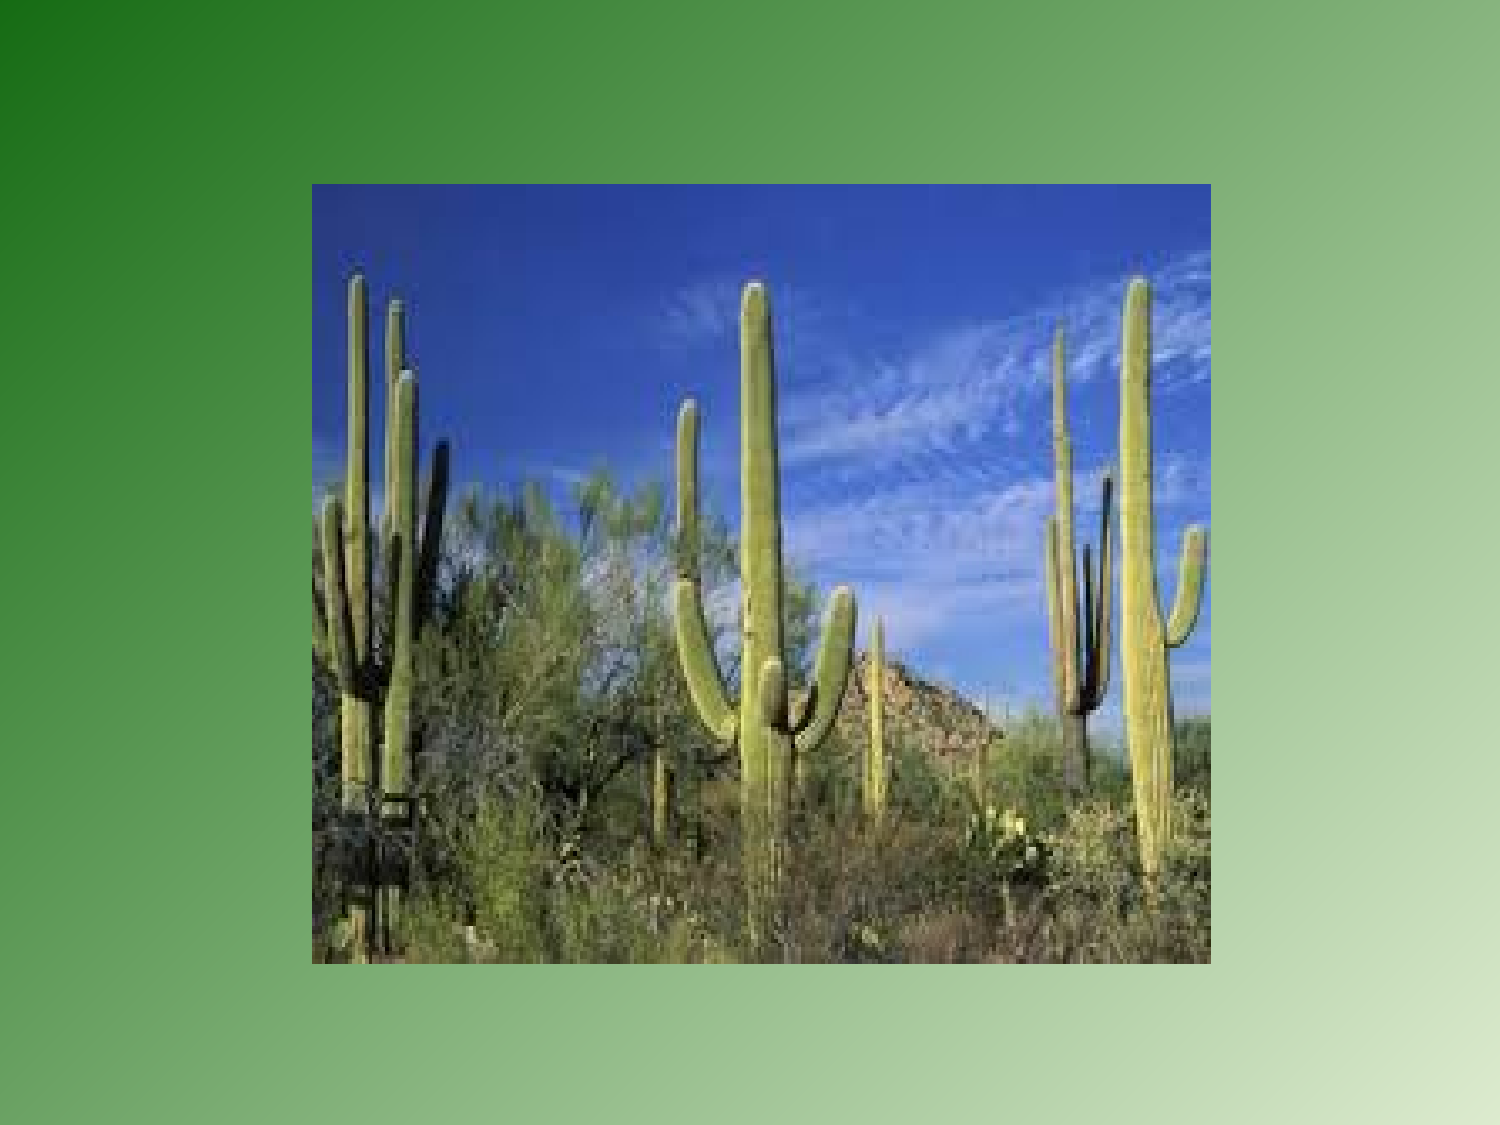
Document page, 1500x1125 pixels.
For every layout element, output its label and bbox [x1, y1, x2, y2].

list [312, 184, 1211, 965]
